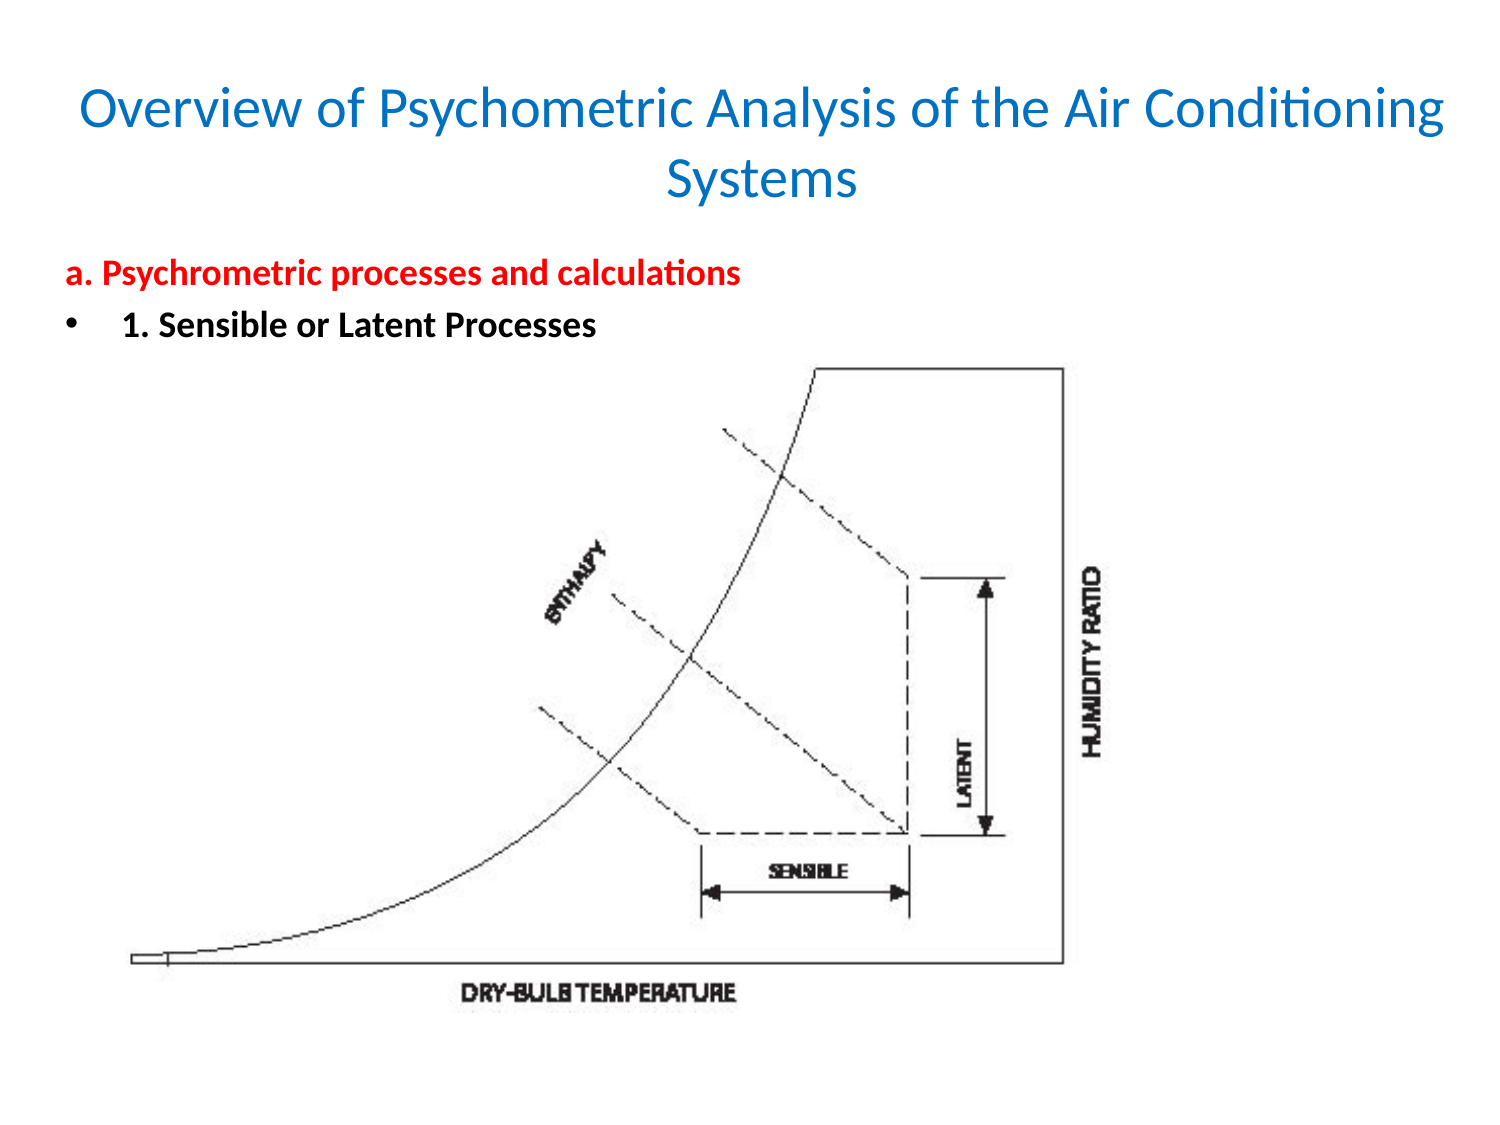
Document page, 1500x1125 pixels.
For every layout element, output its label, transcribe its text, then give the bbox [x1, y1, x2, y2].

list a. Psychrometric processes and calculations 1. Sensible or Latent Processes [50, 187, 1425, 1088]
picture [124, 362, 1113, 1013]
title Overview of Psychometric Analysis of the Air Conditioning Systems [24, 45, 1500, 233]
